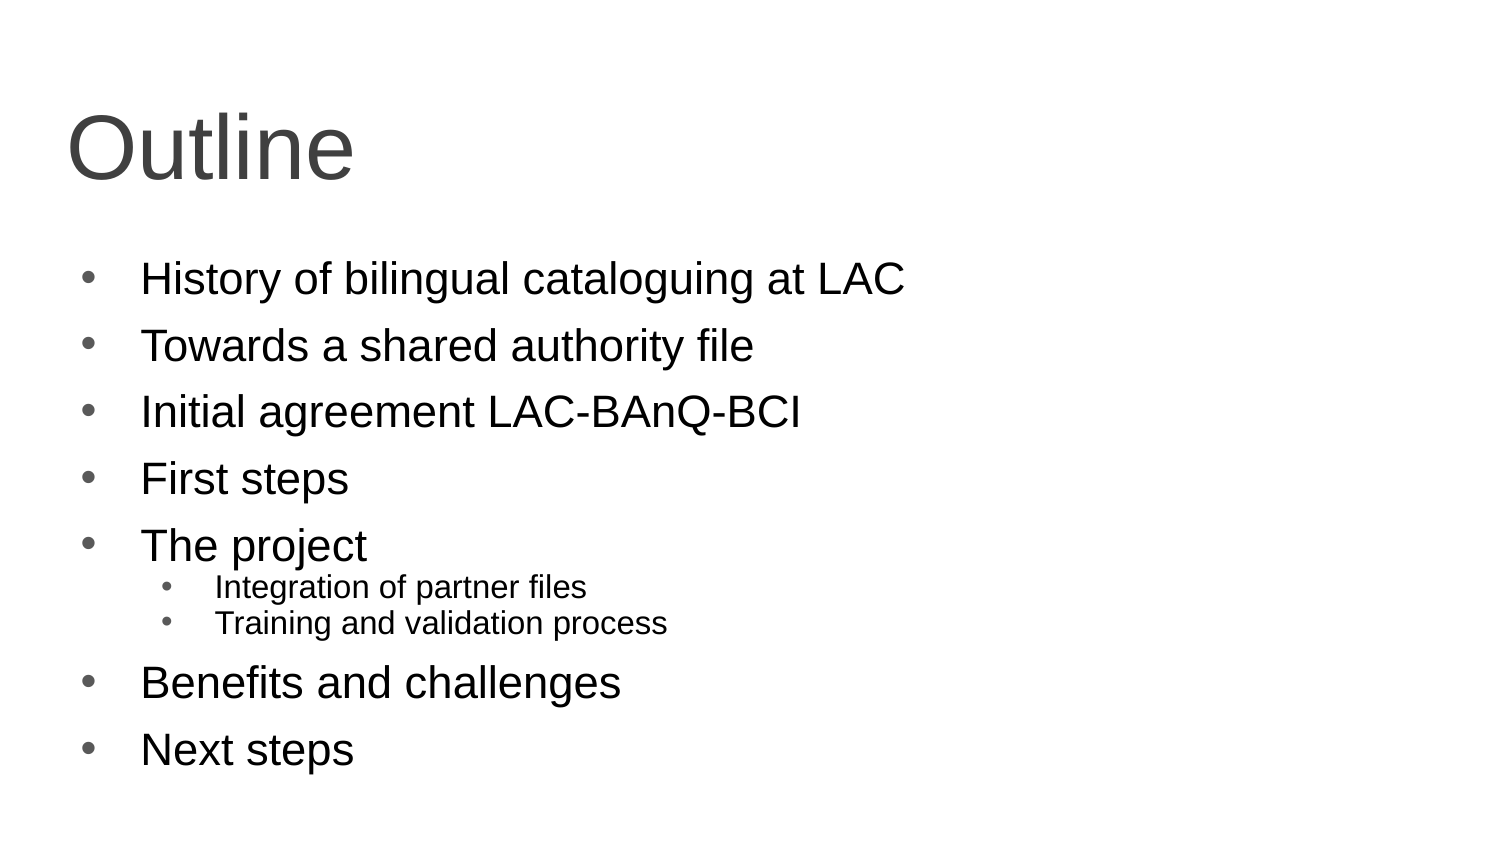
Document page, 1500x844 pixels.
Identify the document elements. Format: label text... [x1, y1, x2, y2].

list History of bilingual cataloguing at LAC Towards a shared authority file Initial agreement LAC-BAnQ-BCI​ First steps The project Integration of partner files Training and validation process Benefits and challenges Next steps [51, 234, 1449, 795]
title Outline [51, 72, 1449, 167]
